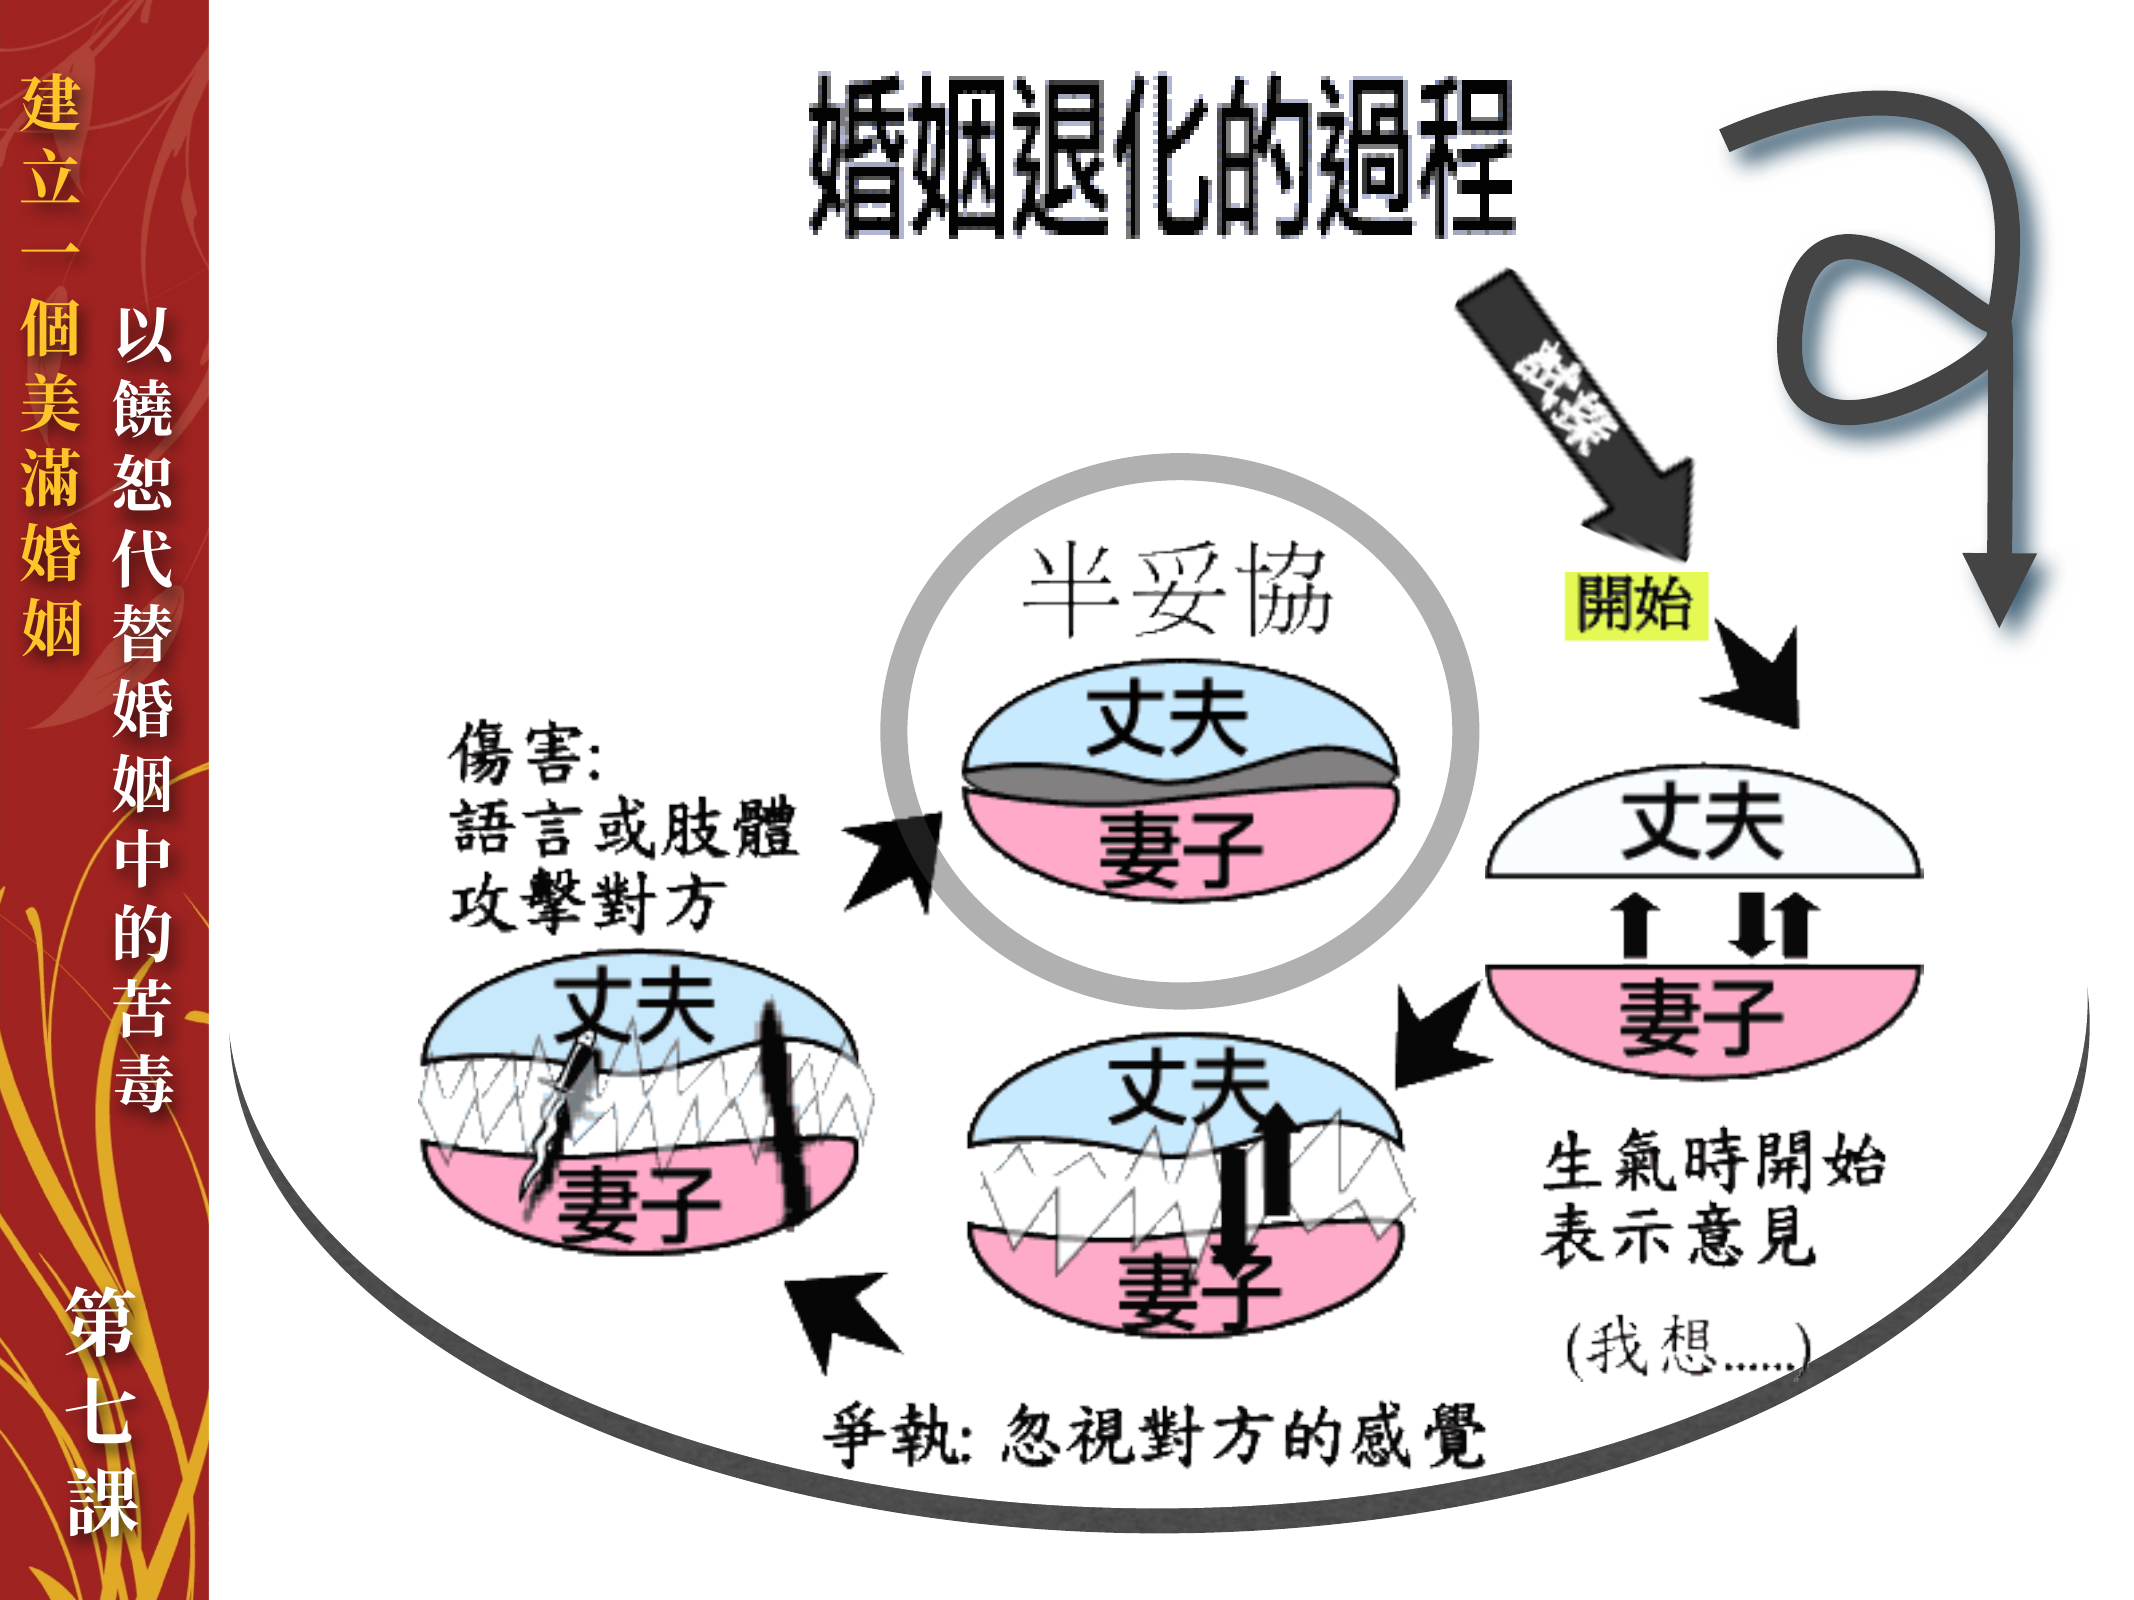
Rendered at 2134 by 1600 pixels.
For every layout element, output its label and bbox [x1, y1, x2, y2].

picture [764, 0, 1766, 515]
text_box [226, 491, 2090, 1534]
picture [0, 0, 208, 1600]
picture [418, 533, 1924, 1474]
text_box [1069, 466, 1290, 487]
text_box [1724, 102, 2008, 487]
